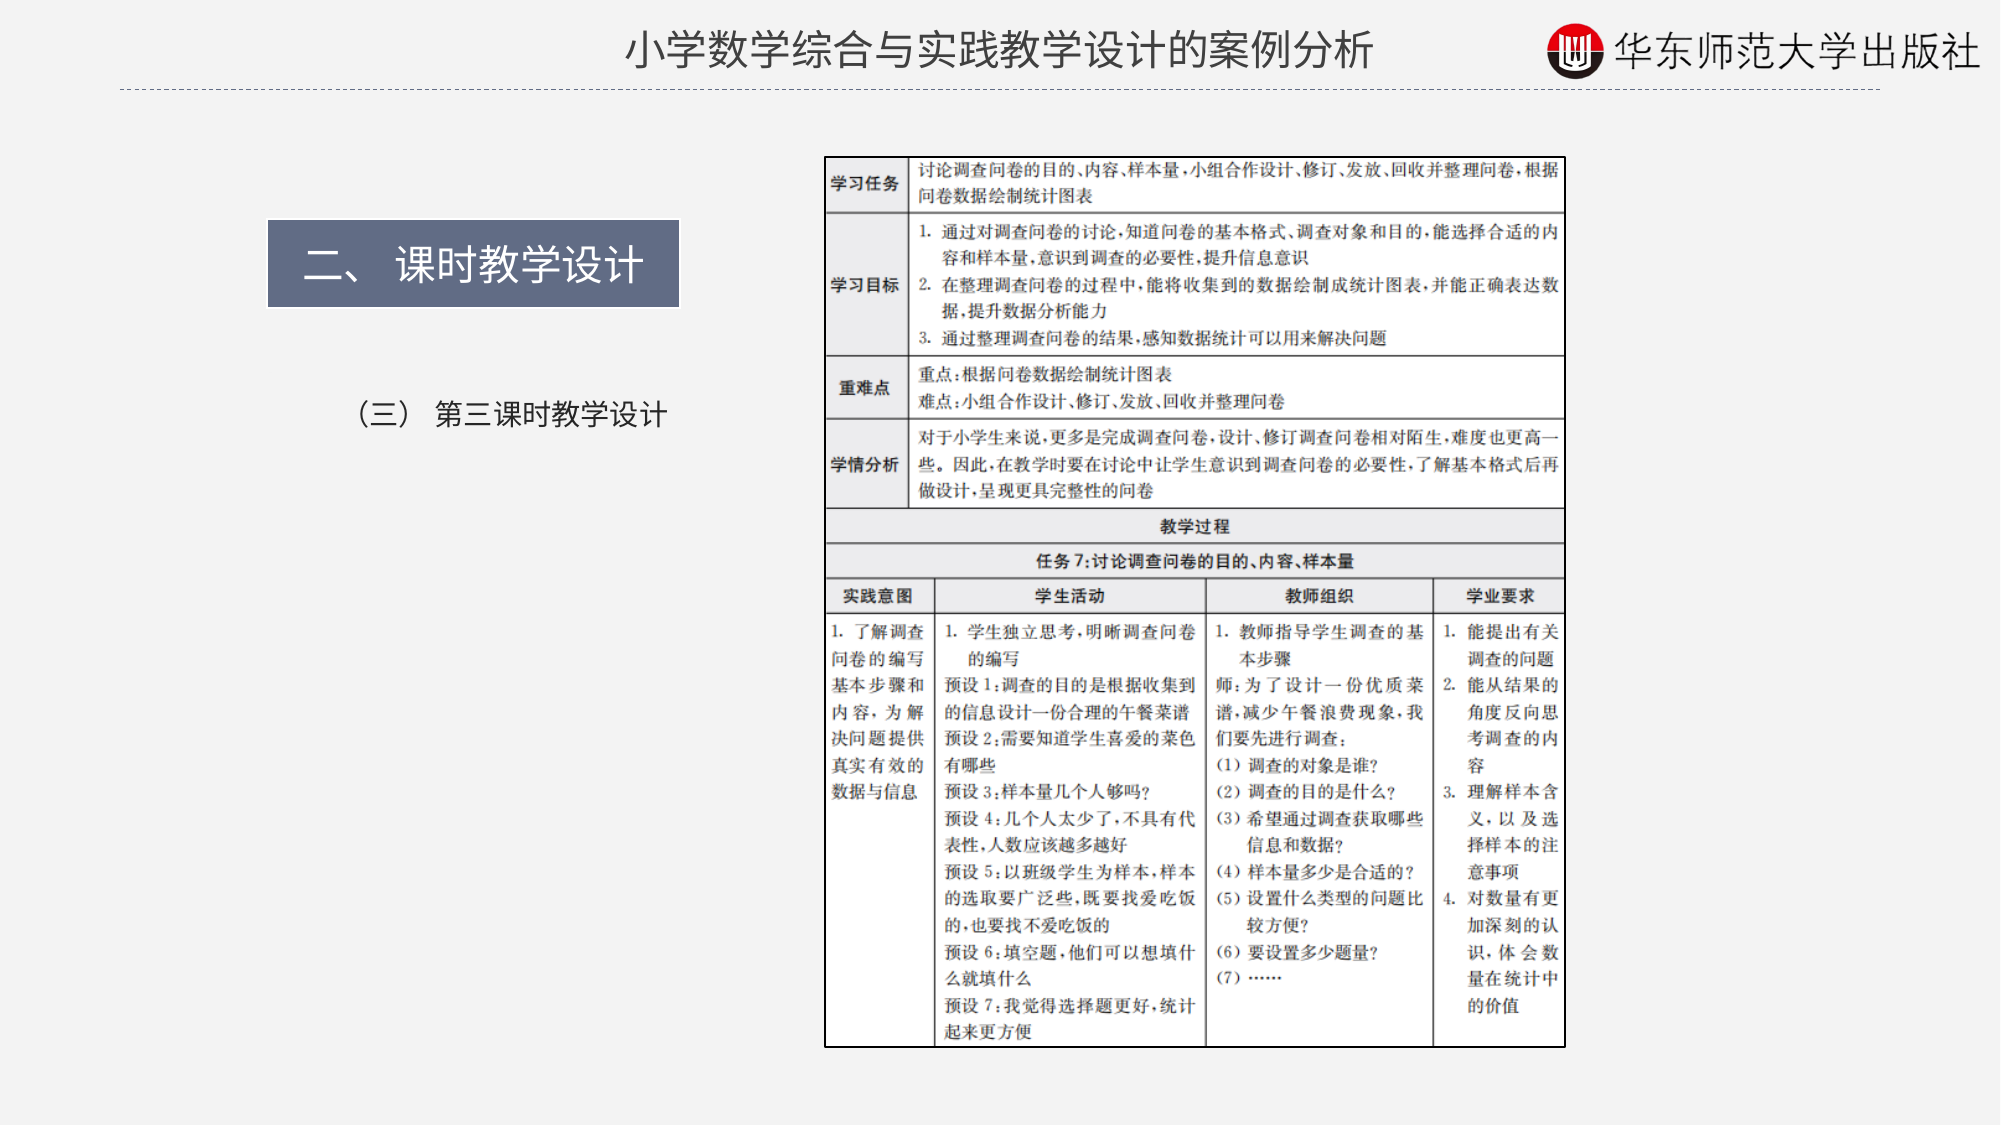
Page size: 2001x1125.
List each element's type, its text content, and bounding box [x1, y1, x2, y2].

text_box 二、 课时教学设计 [266, 218, 681, 309]
picture [826, 157, 1564, 1046]
text_box （三） 第三课时教学设计 [267, 372, 824, 440]
text_box 小学数学综合与实践教学设计的案例分析 [619, 23, 1381, 74]
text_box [1536, 13, 1989, 83]
